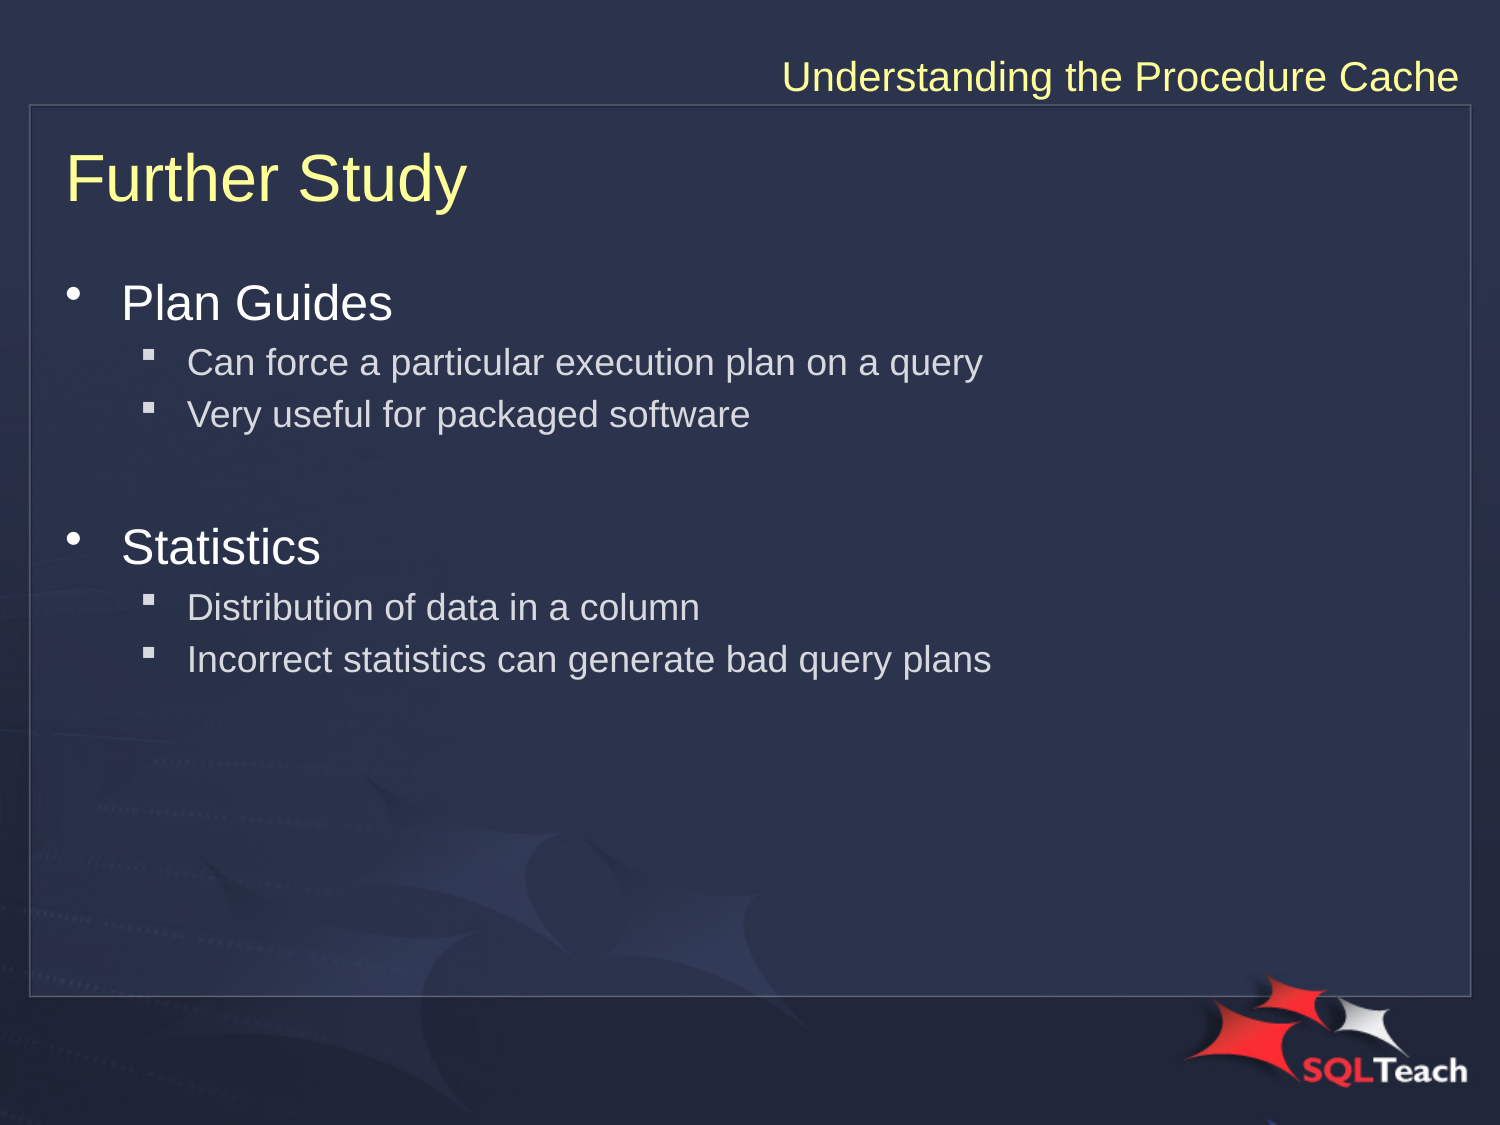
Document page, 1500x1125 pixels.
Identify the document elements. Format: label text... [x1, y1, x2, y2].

picture [0, 0, 1500, 1125]
list Plan Guides Can force a particular execution plan on a query Very useful for packaged software Statistics Distribution of data in a column Incorrect statistics can generate bad query plans [49, 262, 1463, 988]
title Further Study [49, 137, 1326, 213]
